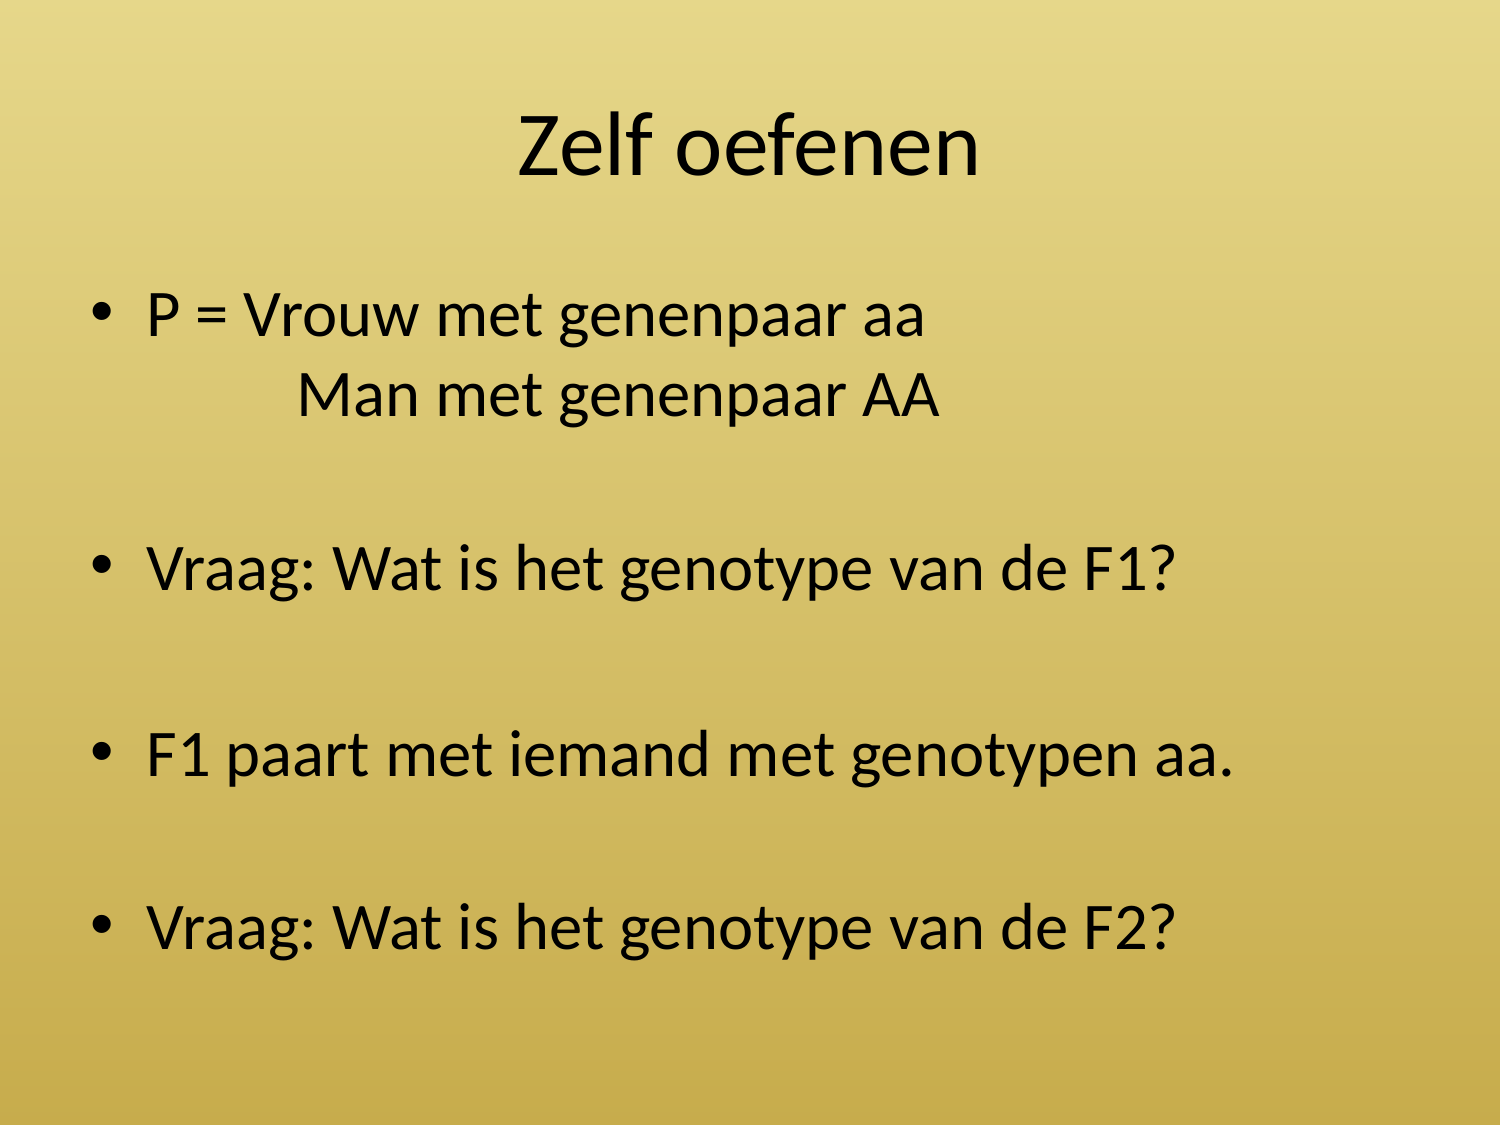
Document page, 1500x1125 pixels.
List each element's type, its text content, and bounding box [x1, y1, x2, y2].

list P = Vrouw met genenpaar aa Man met genenpaar AA Vraag: Wat is het genotype van de F1? F1 paart met iemand met genotypen aa. Vraag: Wat is het genotype van de F2? [75, 262, 1425, 1005]
title Zelf oefenen [75, 45, 1425, 233]
